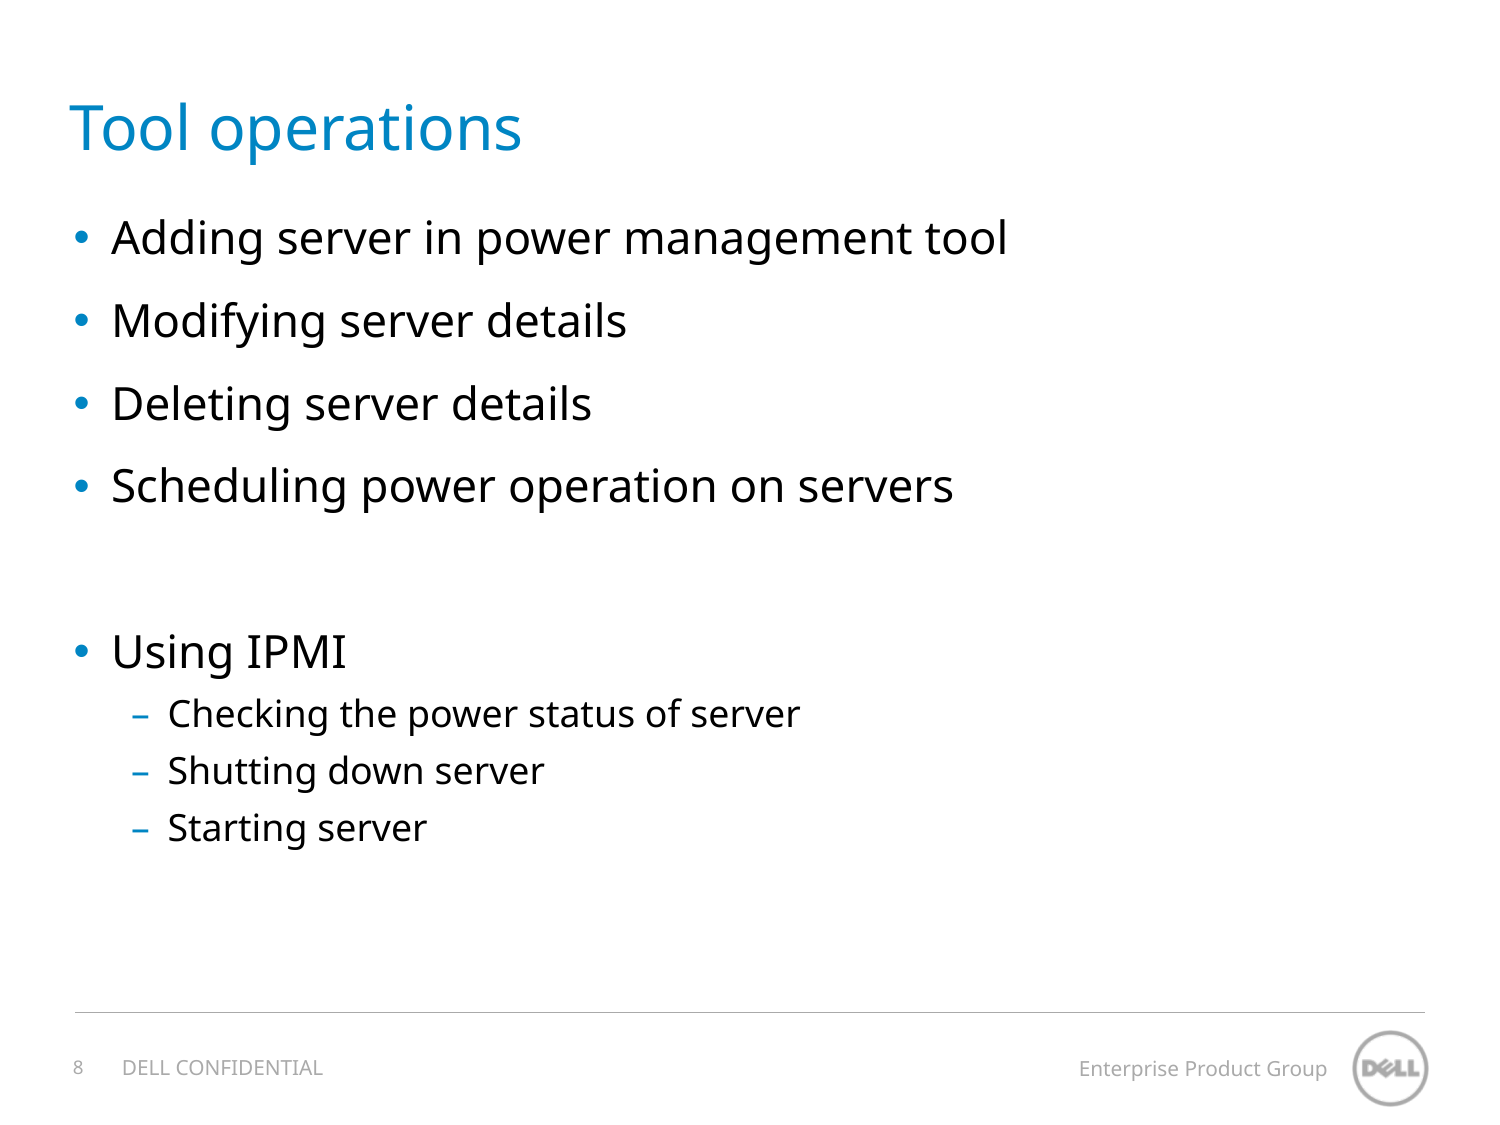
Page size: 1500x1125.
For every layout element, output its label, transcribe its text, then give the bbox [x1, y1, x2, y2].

list Adding server in power management tool Modifying server details Deleting server details Scheduling power operation on servers Using IPMI Checking the power status of server Shutting down server Starting server [73, 214, 1424, 857]
slide_number 8 [72, 1056, 116, 1082]
footer DELL CONFIDENTIAL [121, 1054, 432, 1080]
title Tool operations [69, 5, 1422, 164]
picture [1343, 1021, 1438, 1116]
